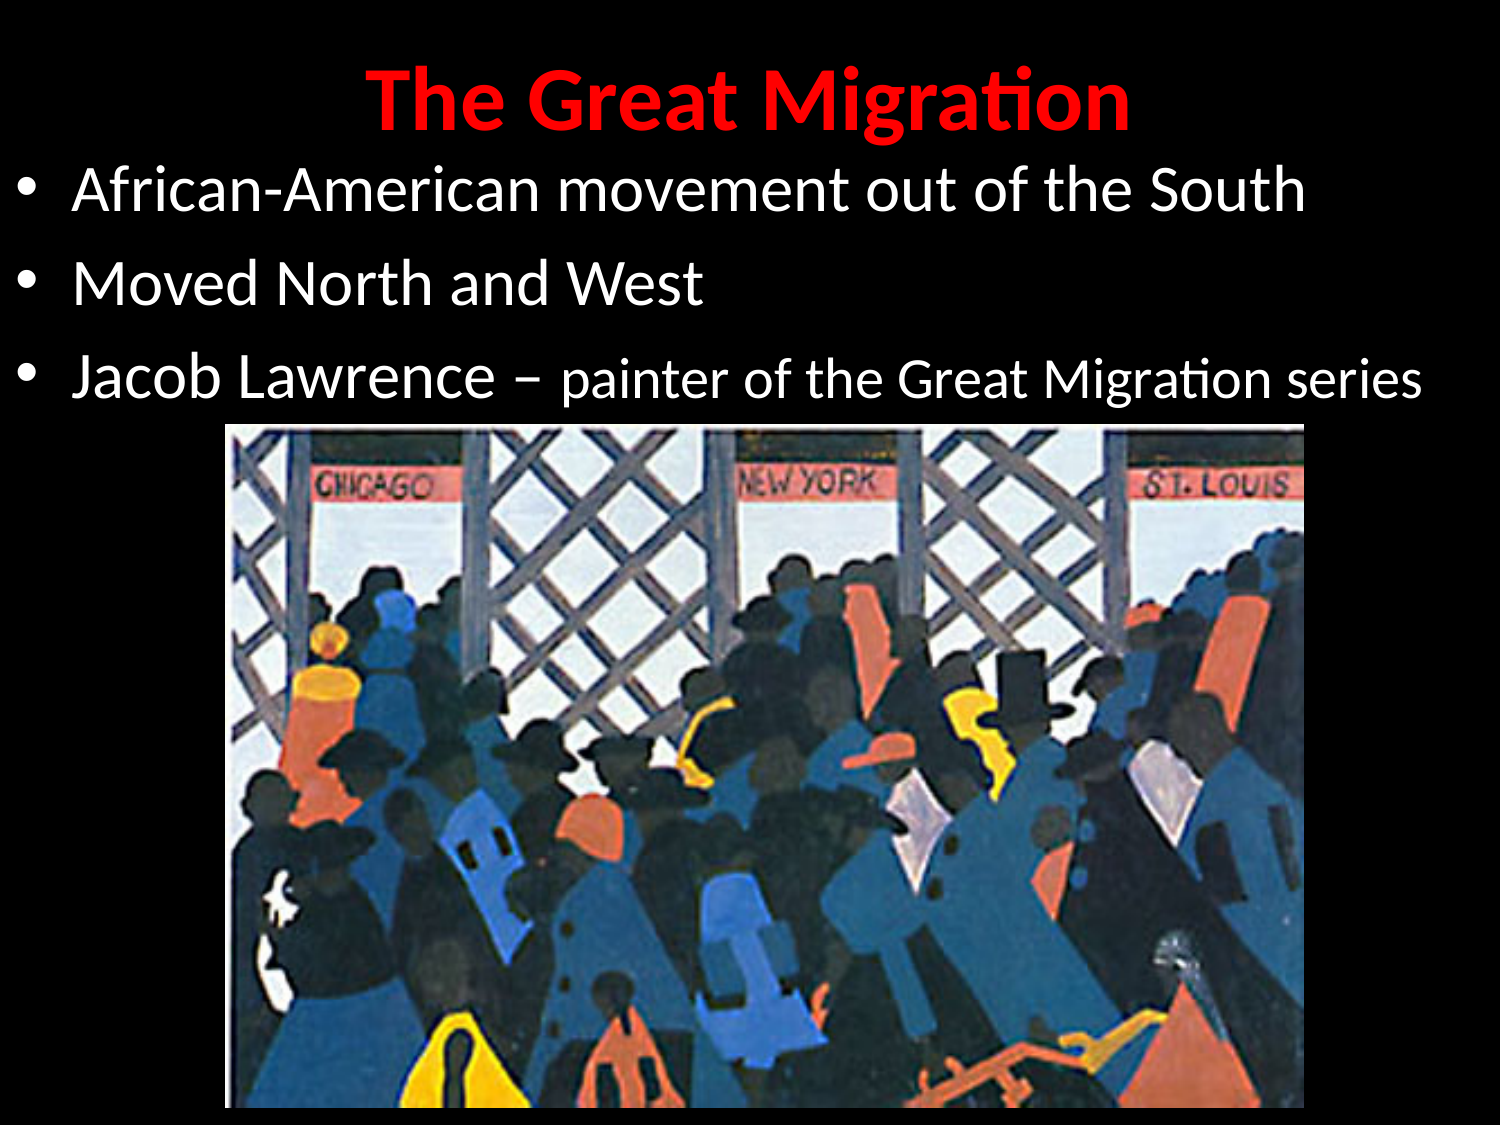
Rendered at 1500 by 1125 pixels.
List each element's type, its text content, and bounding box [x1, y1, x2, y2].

picture [224, 424, 1304, 1109]
title The Great Migration [75, 0, 1425, 137]
list African-American movement out of the South Moved North and West Jacob Lawrence – painter of the Great Migration series [0, 137, 1500, 880]
